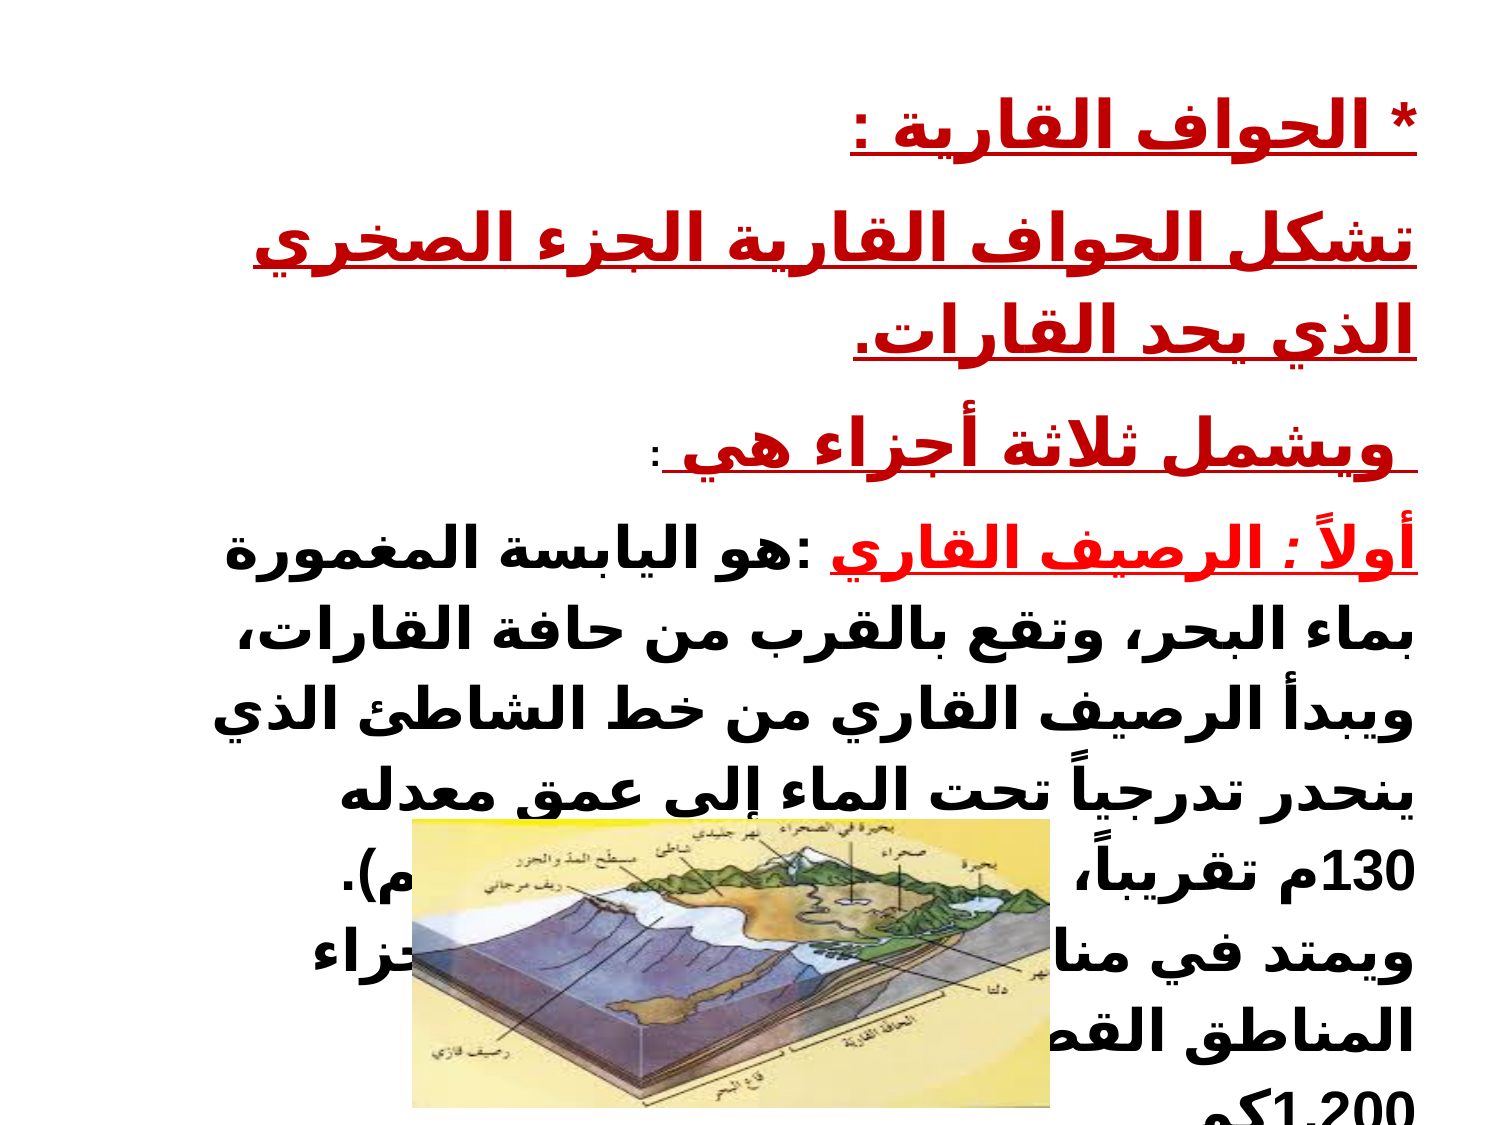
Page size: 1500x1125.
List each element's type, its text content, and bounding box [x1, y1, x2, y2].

picture [412, 819, 1051, 1108]
text_box * الحواف القارية : تشكل الحواف القارية الجزء الصخري الذي يحد القارات. ويشمل ثلاثة أجزاء هي : أولاً : الرصيف القاري :هو اليابسة المغمورة بماء البحر، وتقع بالقرب من حافة القارات، ويبدأ الرصيف القاري من خط الشاطئ الذي ينحدر تدرجياً تحت الماء إلى عمق معدله 130م تقريباً، ويبلغ معدل عرضه (75كم). ويمتد في مناطق معينة، مثل بعض أجزاء المناطق القطبية الشمالية لأكير من 1.200كم [182, 62, 1433, 1125]
